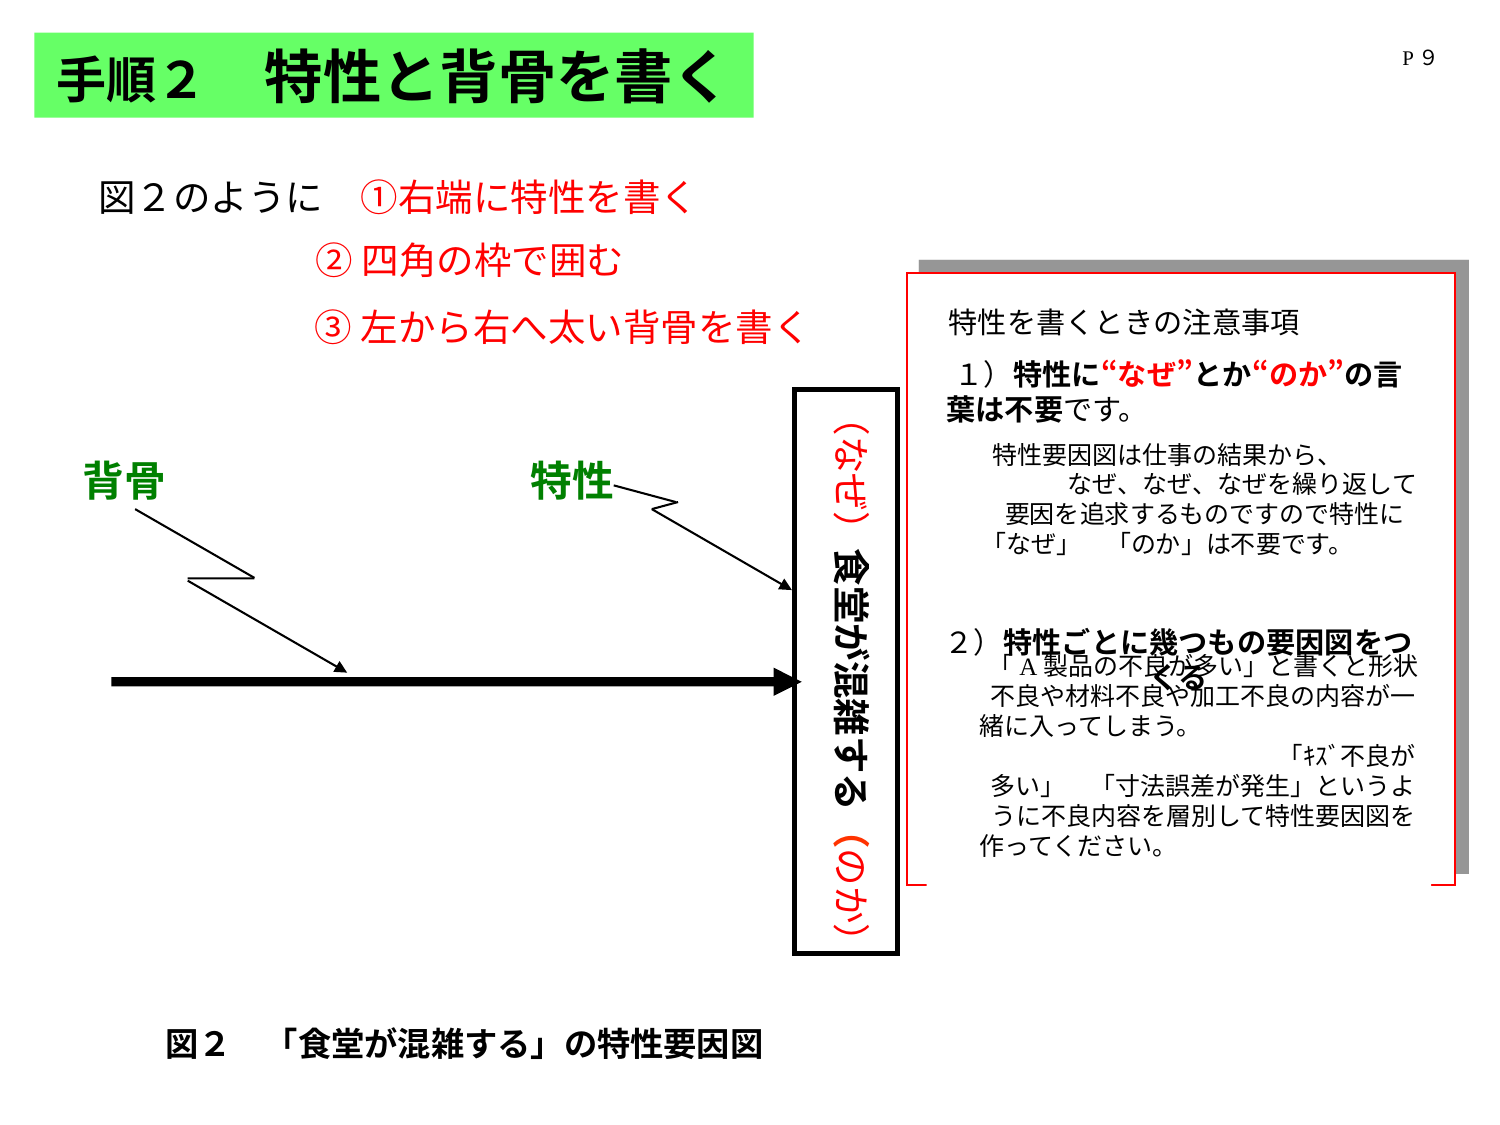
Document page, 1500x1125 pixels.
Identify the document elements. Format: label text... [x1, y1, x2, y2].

text_box 手順２ 特性と背骨を書く [34, 32, 754, 118]
text_box 図２ 「食堂が混雑する」の特性要因図 [90, 1016, 840, 1071]
text_box （なぜ）食堂が混雑する（のか） [807, 691, 883, 991]
text_box ②四角の枠で囲む [300, 229, 1015, 290]
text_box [32, 296, 894, 682]
text_box [794, 691, 807, 954]
text_box P９ [1387, 37, 1469, 78]
text_box 図２のように ①右端に特性を書く [83, 166, 1010, 227]
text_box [906, 273, 1468, 886]
text_box [883, 685, 898, 954]
